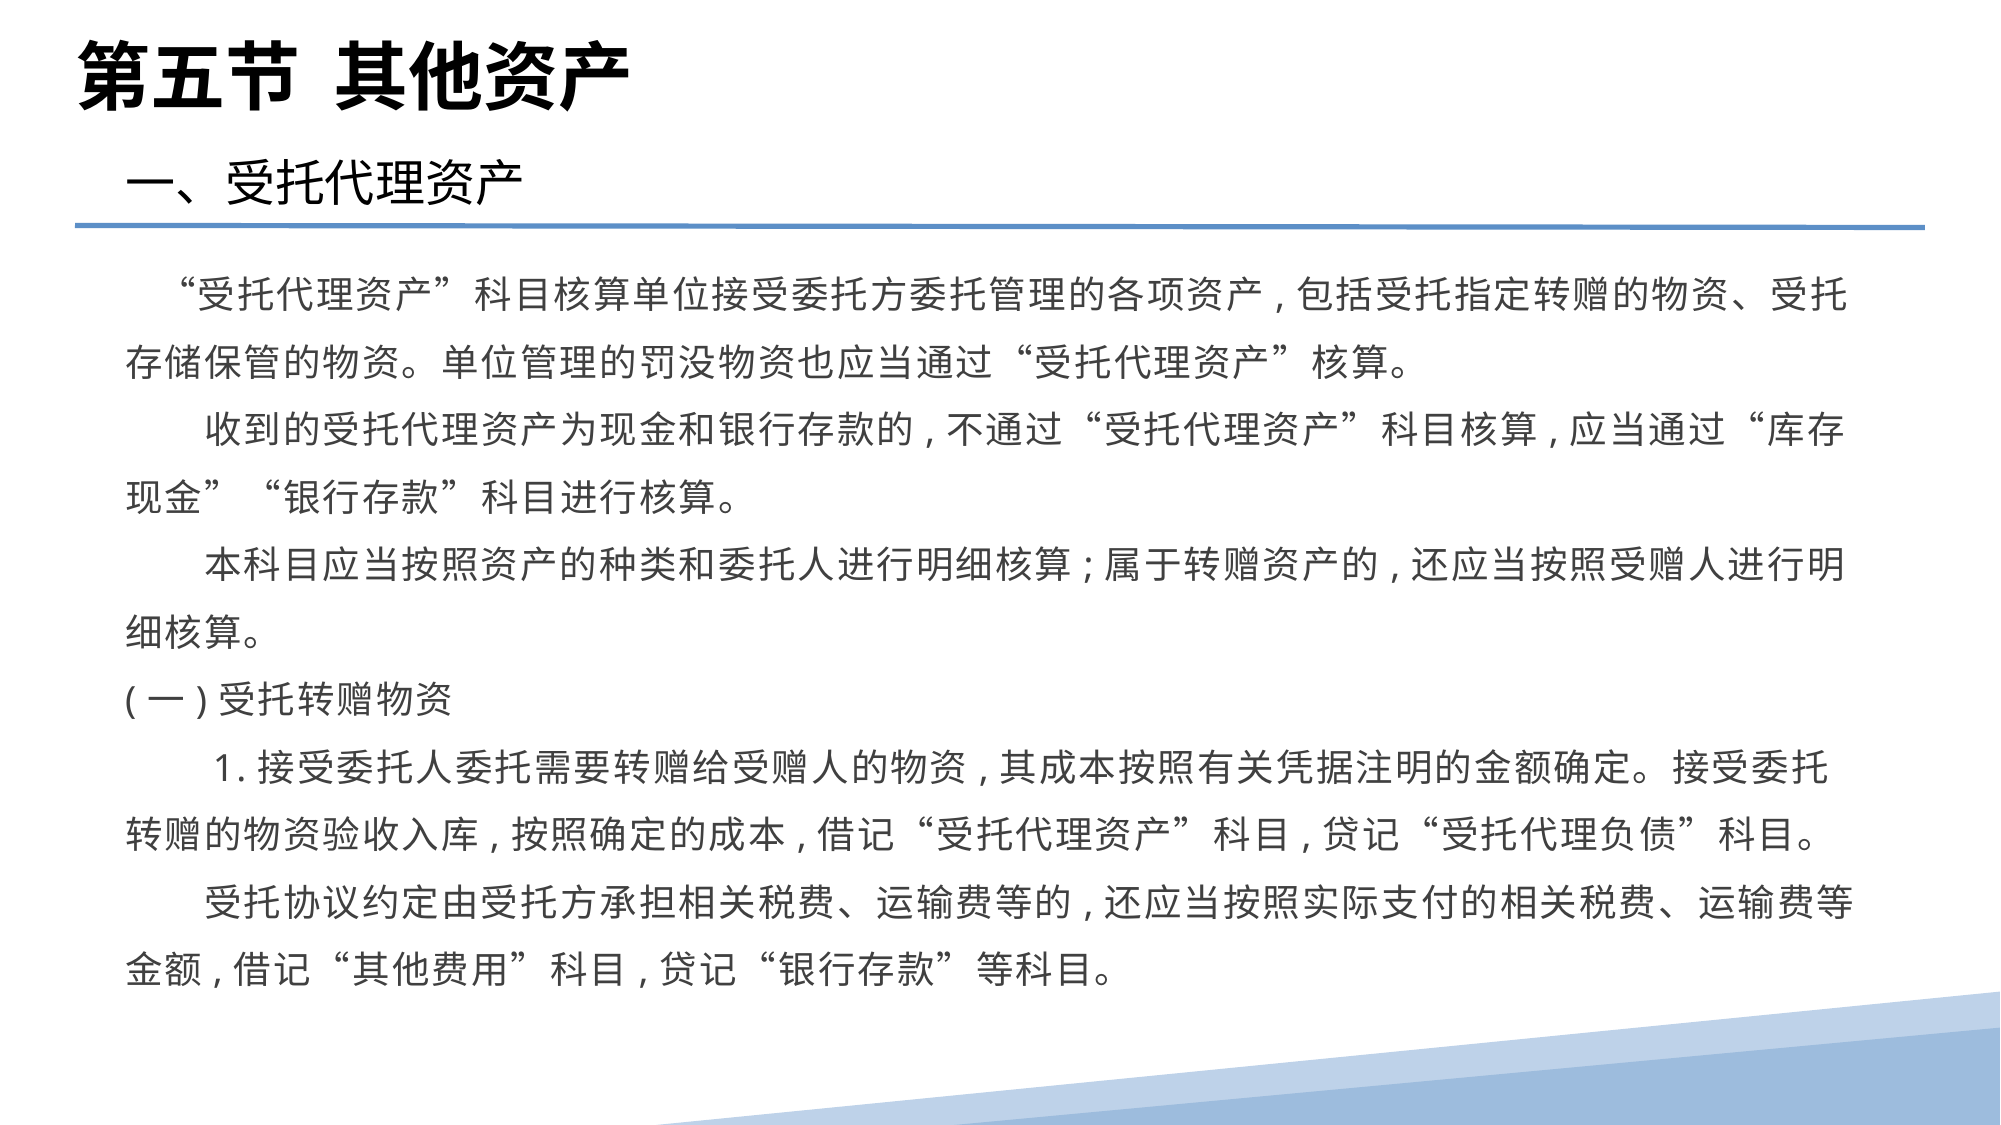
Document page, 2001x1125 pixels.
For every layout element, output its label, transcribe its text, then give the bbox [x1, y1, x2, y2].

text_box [656, 991, 2000, 1125]
text_box 第五节 其他资产 [75, 24, 1925, 125]
text_box “受托代理资产”科目核算单位接受委托方委托管理的各项资产,包括受托指定转赠的物资、受托存储保管的物资。单位管理的罚没物资也应当通过“受托代理资产”核算。 收到的受托代理资产为现金和银行存款的,不通过“受托代理资产”科目核算,应当通过“库存现金”“银行存款”科目进行核算。 本科目应当按照资产的种类和委托人进行明细核算;属于转赠资产的,还应当按照受赠人进行明细核算。 (一)受托转赠物资 1.接受委托人委托需要转赠给受赠人的物资,其成本按照有关凭据注明的金额确定。接受委托转赠的物资验收入库,按照确定的成本,借记“受托代理资产”科目,贷记“受托代理负债”科目。 受托协议约定由受托方承担相关税费、运输费等的,还应当按照实际支付的相关税费、运输费等金额,借记“其他费用”科目,贷记“银行存款”等科目。 [110, 241, 1874, 1016]
text_box 一、受托代理资产 [110, 143, 1500, 225]
